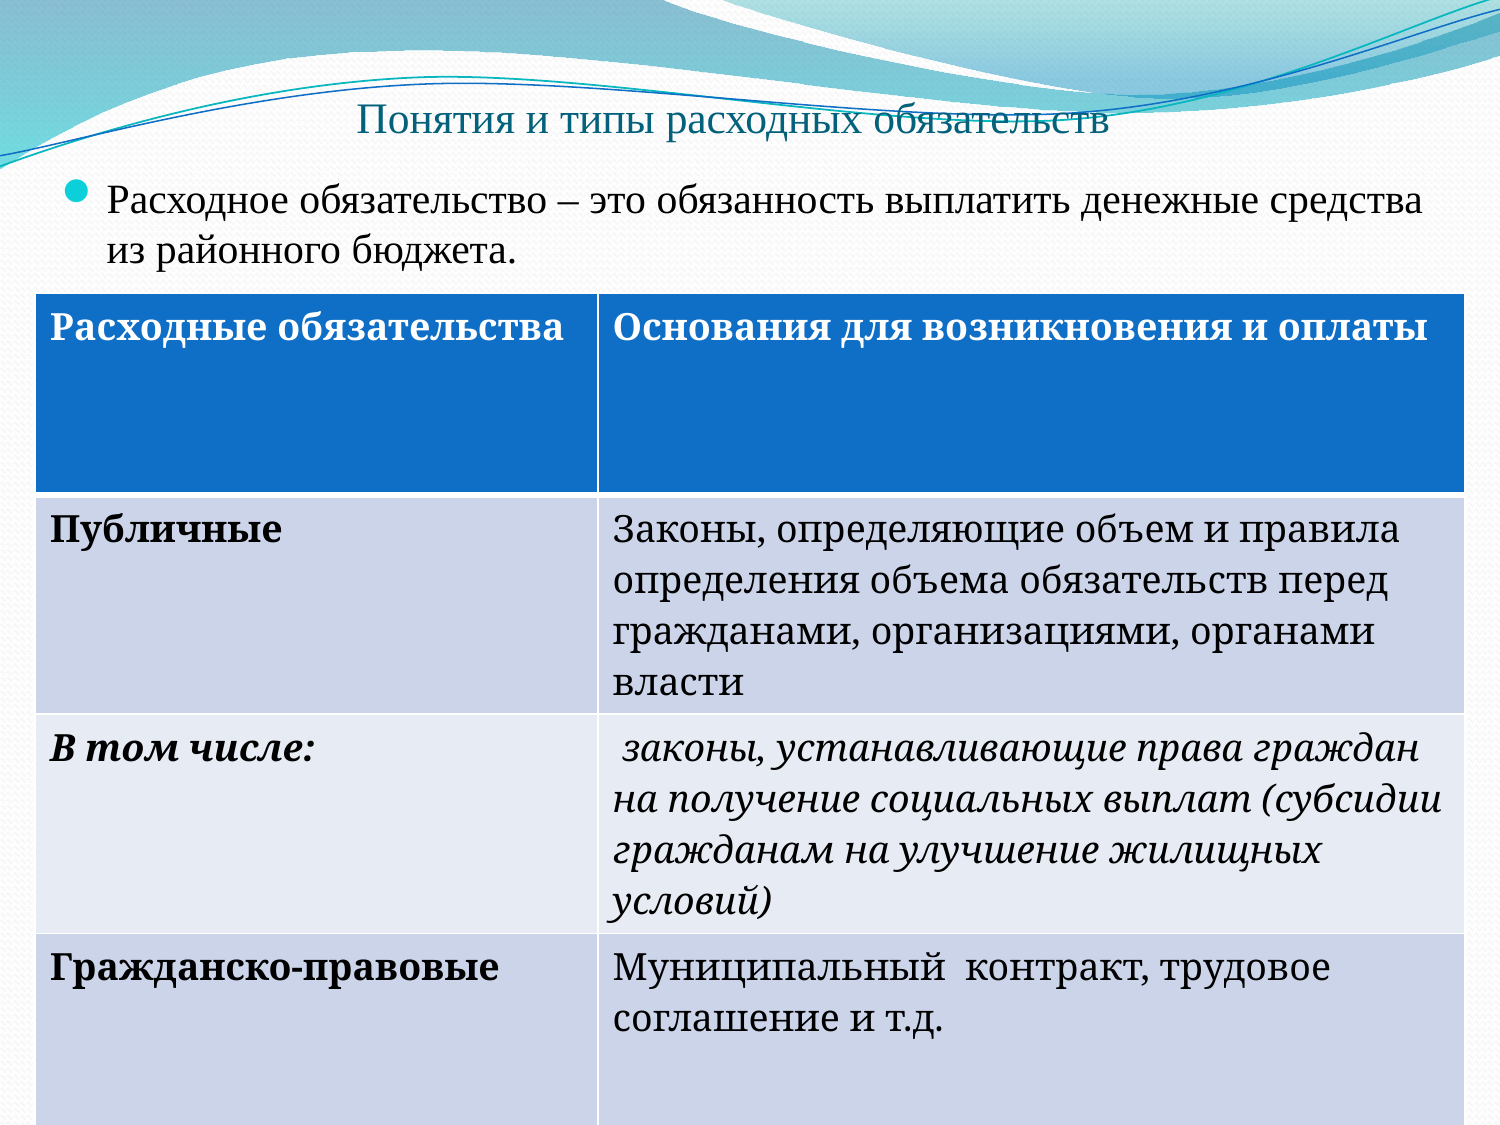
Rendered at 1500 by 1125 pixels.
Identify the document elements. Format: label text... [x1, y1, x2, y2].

table_header Расходные обязательства [36, 294, 597, 492]
table_cell законы, устанавливающие права граждан на получение социальных выплат (субсидии гражданам на улучшение жилищных условий) [599, 715, 1464, 933]
list Расходное обязательство – это обязанность выплатить денежные средства из районного бюджета. [46, 164, 1454, 292]
title Понятия и типы расходных обязательств [58, 82, 1409, 143]
table_cell Законы, определяющие объем и правила определения объема обязательств перед гражданами, организациями, органами власти [599, 498, 1464, 713]
table_cell Муниципальный контракт, трудовое соглашение и т.д. [599, 934, 1464, 1125]
table_cell Публичные [36, 498, 597, 713]
table_cell В том числе: [36, 715, 597, 933]
table_cell Гражданско-правовые [36, 934, 597, 1125]
table_header Основания для возникновения и оплаты [599, 294, 1464, 492]
